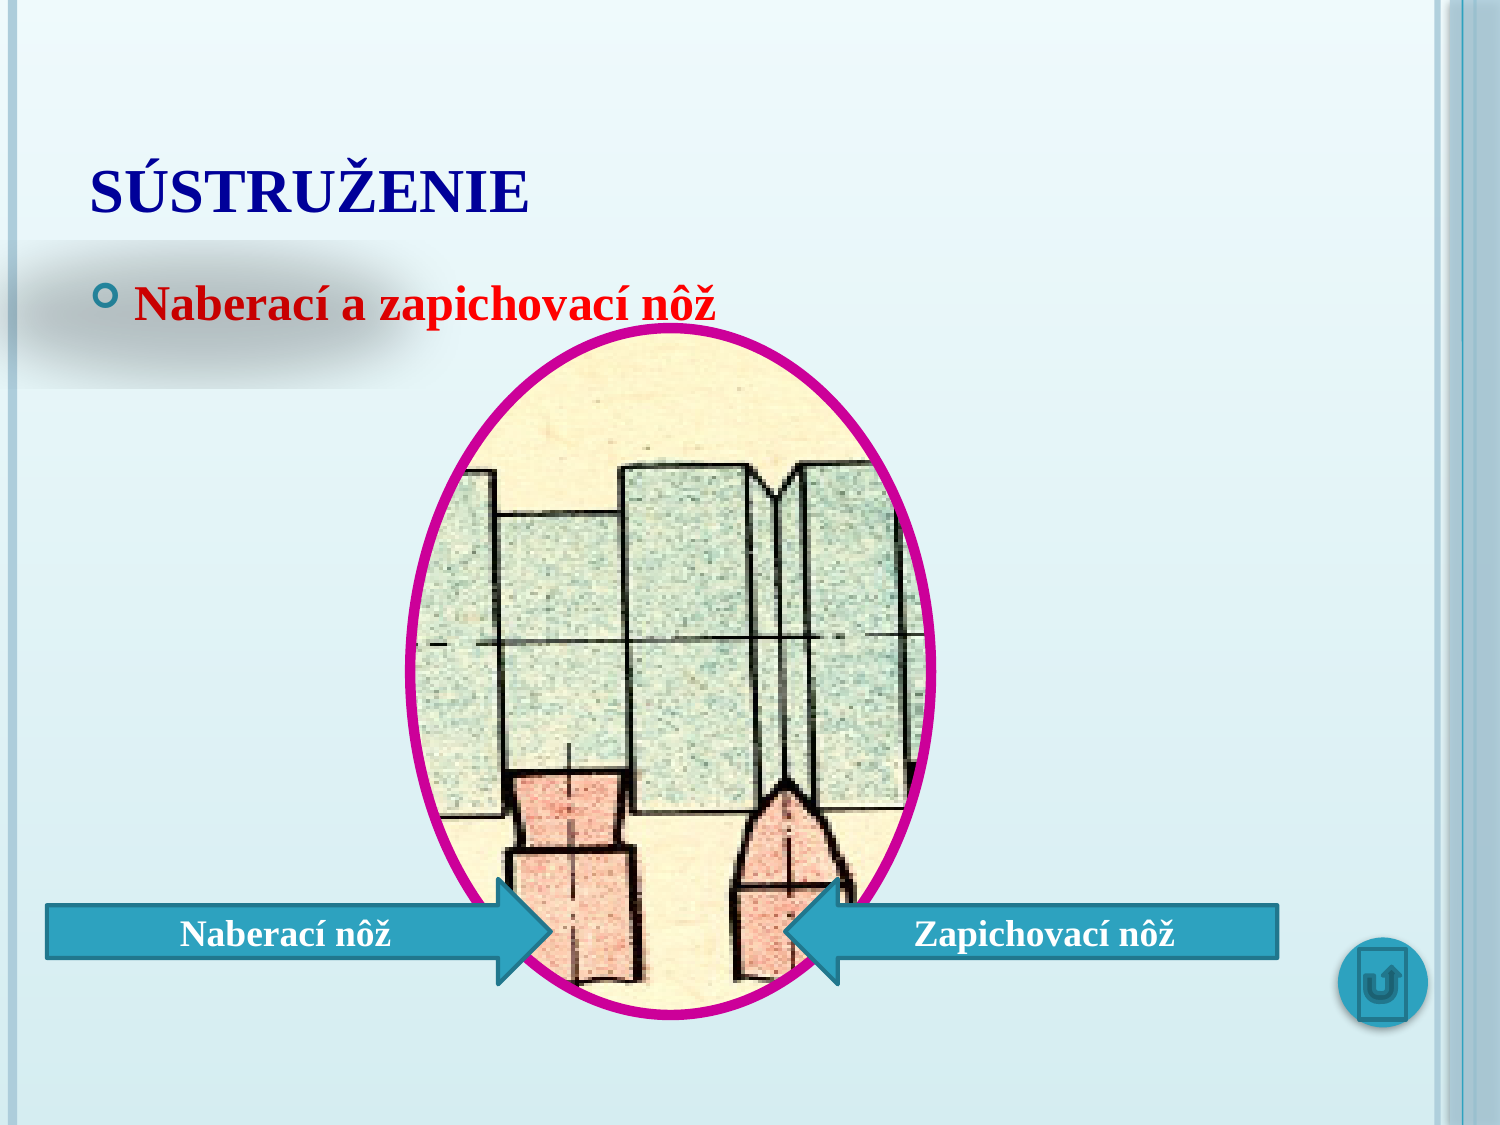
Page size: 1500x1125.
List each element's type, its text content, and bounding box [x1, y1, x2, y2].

list Naberací a zapichovací nôž [75, 262, 1300, 1062]
title Sústruženie [75, 45, 1300, 233]
picture [409, 327, 932, 1016]
text_box Naberací nôž [44, 903, 403, 961]
text_box [1357, 947, 1408, 1022]
text_box Zapichovací nôž [937, 903, 1280, 961]
